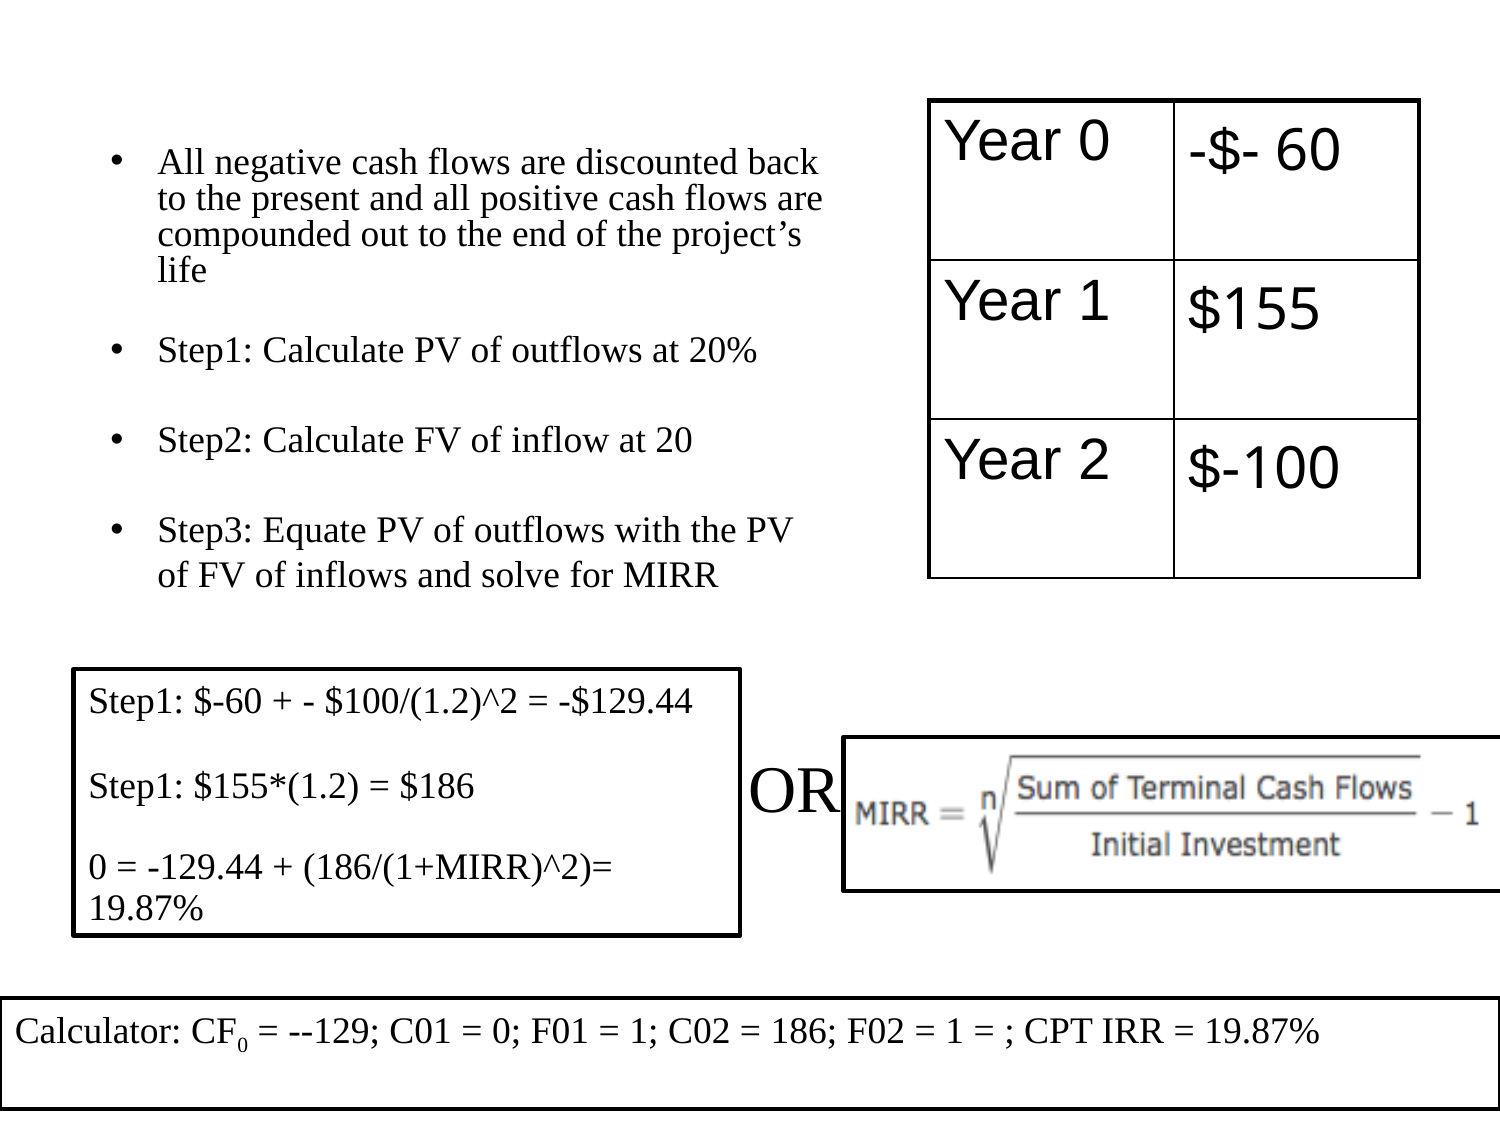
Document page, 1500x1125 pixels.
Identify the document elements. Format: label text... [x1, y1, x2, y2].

text_box OR [733, 738, 841, 834]
text_box Calculator: CF0 = --129; C01 = 0; F01 = 1; C02 = 186; F02 = 1 = ; CPT IRR = 19.87% [0, 996, 1500, 1111]
text_box All negative cash flows are discounted back to the present and all positive cash flows are compounded out to the end of the project’s life Step1: Calculate PV of outflows at 20% Step2: Calculate FV of inflow at 20 Step3: Equate PV of outflows with the PV of FV of inflows and solve for MIRR [95, 138, 846, 639]
table_cell Year 1 [931, 261, 1173, 418]
text_box Step1: $-60 + - $100/(1.2)^2 = -$129.44 Step1: $155*(1.2) = $186 0 = -129.44 + (186/(1+MIRR)^2)= 19.87% [71, 667, 742, 938]
table_cell $-100 [1175, 420, 1417, 577]
picture [845, 738, 1500, 890]
table_cell $155 [1175, 261, 1417, 418]
table_header -$- 60 [1175, 103, 1417, 259]
table_cell Year 2 [931, 420, 1173, 577]
table_header Year 0 [931, 103, 1173, 259]
